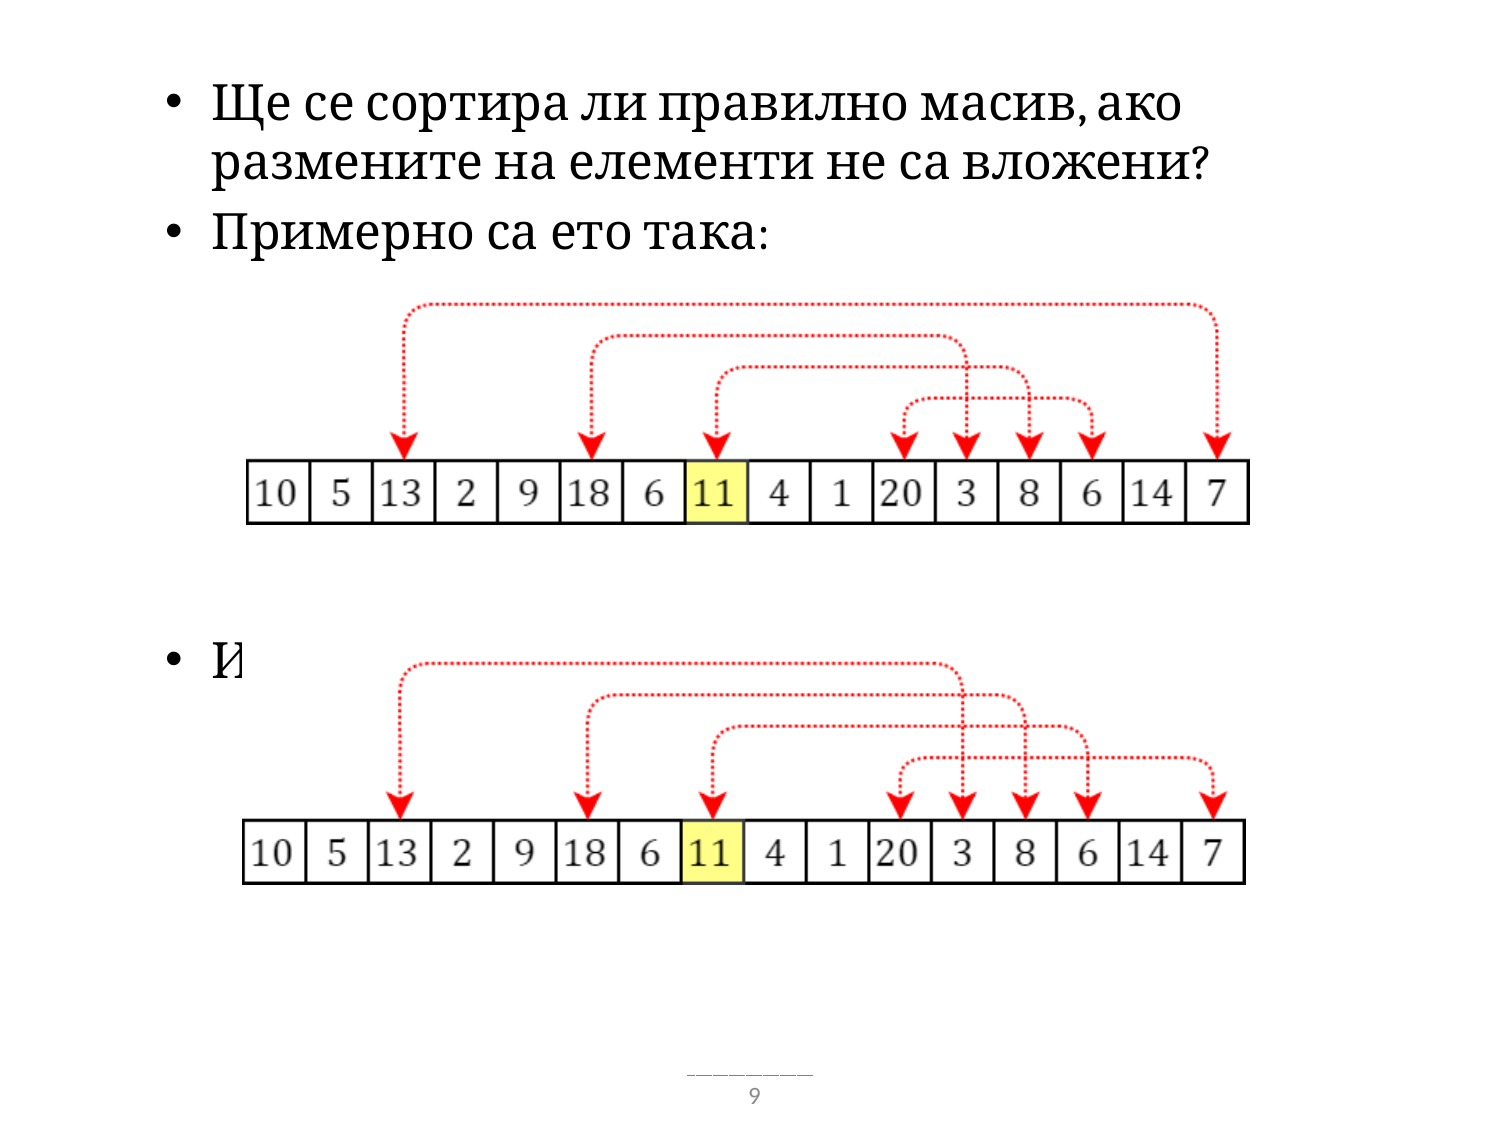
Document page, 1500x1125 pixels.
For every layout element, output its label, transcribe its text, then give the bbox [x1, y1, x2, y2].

list Ще се сортира ли правилно масив, ако размените на елементи не са вложени? Примерно са ето така: Или така: [75, 62, 1450, 1063]
picture [241, 637, 1246, 885]
slide_number 9 [579, 1065, 930, 1125]
picture [246, 277, 1251, 526]
